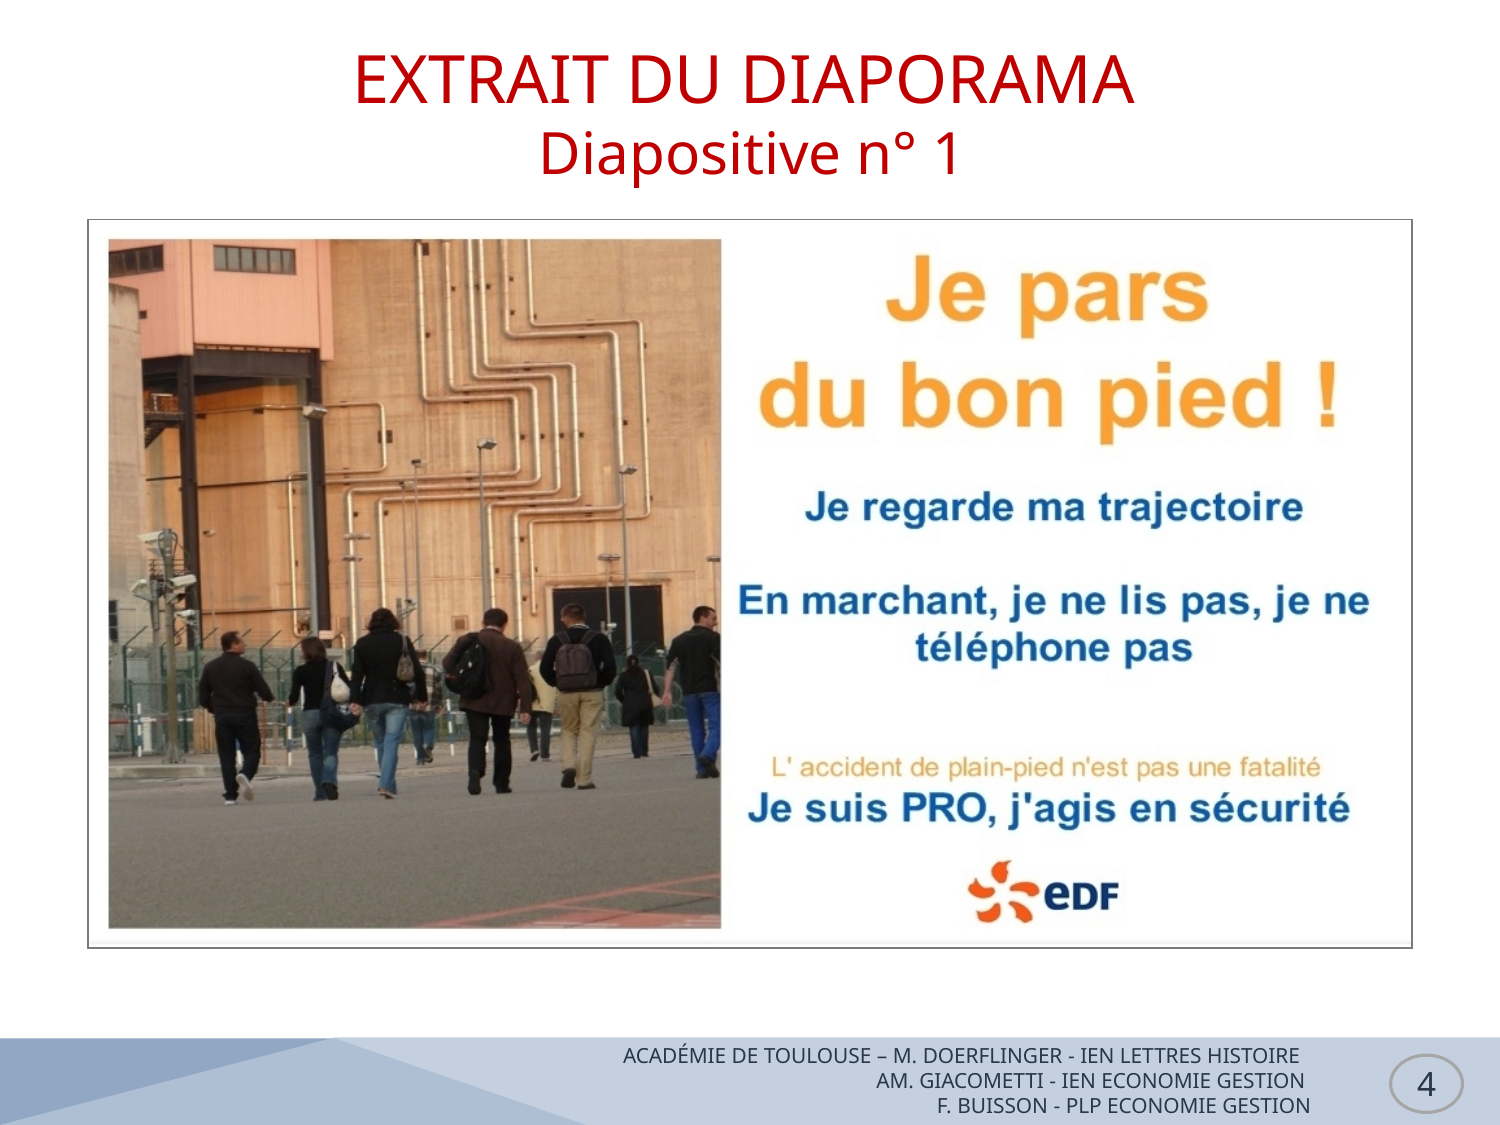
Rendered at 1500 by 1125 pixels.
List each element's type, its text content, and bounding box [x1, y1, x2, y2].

picture [88, 219, 1412, 948]
text_box EXTRAIT DU DIAPORAMA Diapositive n° 1 [135, 28, 1370, 194]
text_box 4 [1390, 1055, 1463, 1113]
footer ACADÉMIE DE TOULOUSE – M. DOERFLINGER - IEN LETTRES HISTOIRE AM. GIACOMETTI - IEN ECONOMIE GESTION F. BUISSON - PLP ECONOMIE GESTION [537, 1034, 1313, 1125]
